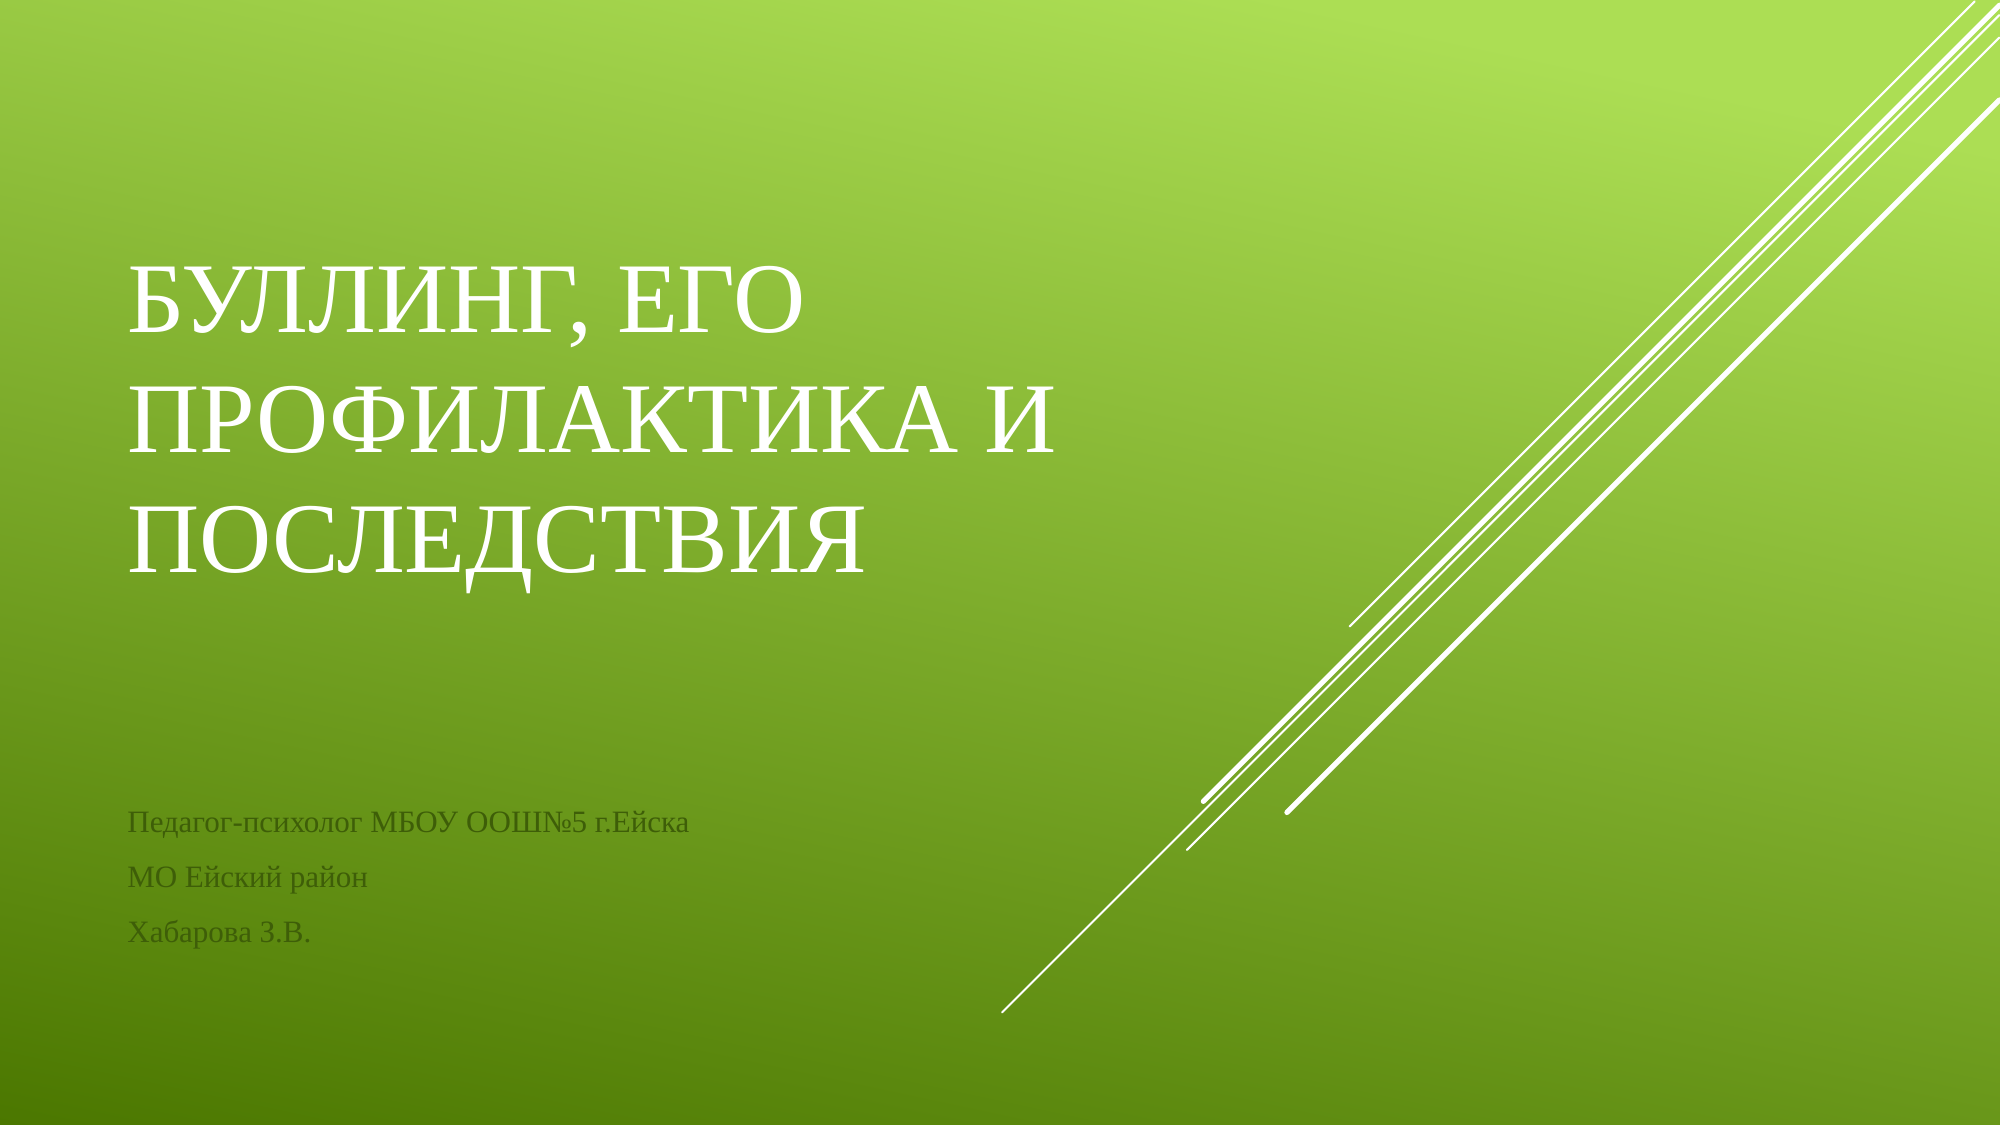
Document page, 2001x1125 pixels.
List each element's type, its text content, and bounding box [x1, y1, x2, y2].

subtitle Педагог-психолог МБОУ ООШ№5 г.Ейска МО Ейский район Хабарова З.В. [112, 793, 1078, 956]
title БУЛЛИНГ, ЕГО ПРОФИЛАКТИКА И ПОСЛЕДСТВИЯ [112, 112, 1425, 600]
